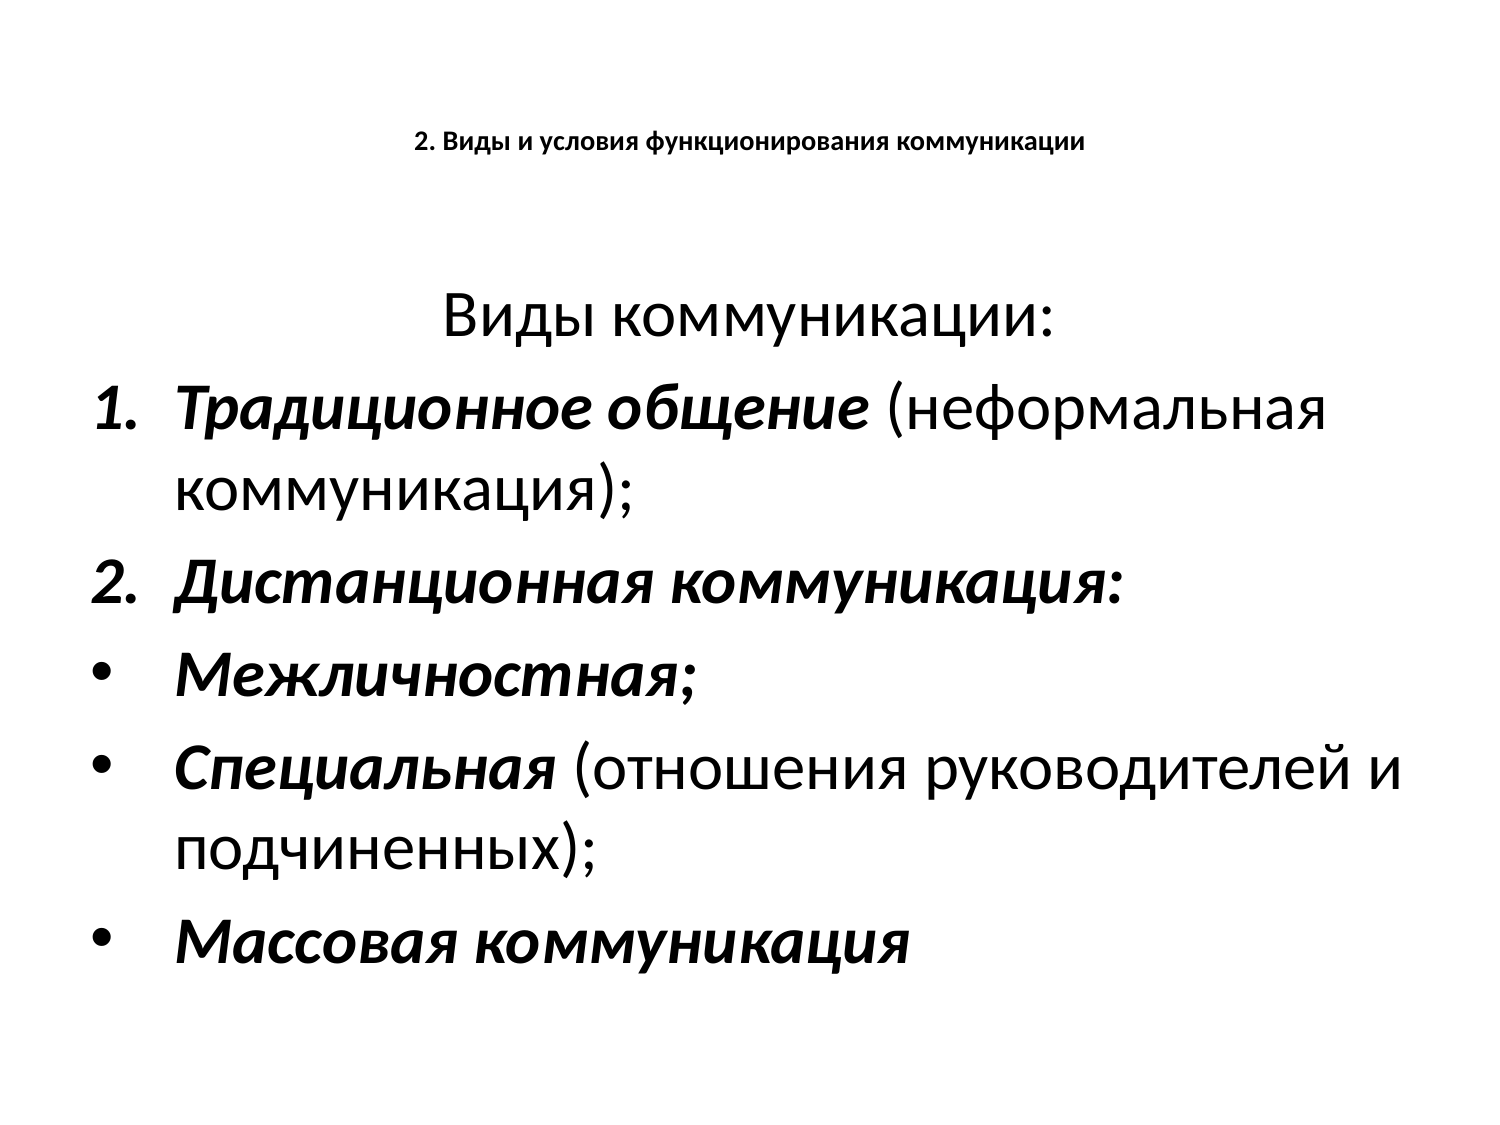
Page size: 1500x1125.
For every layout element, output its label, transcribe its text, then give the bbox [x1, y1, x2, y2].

list Виды коммуникации: Традиционное общение (неформальная коммуникация); Дистанционная коммуникация: Межличностная; Специальная (отношения руководителей и подчиненных); Массовая коммуникация [75, 262, 1425, 1005]
title 2. Виды и условия функционирования коммуникации [75, 45, 1425, 233]
